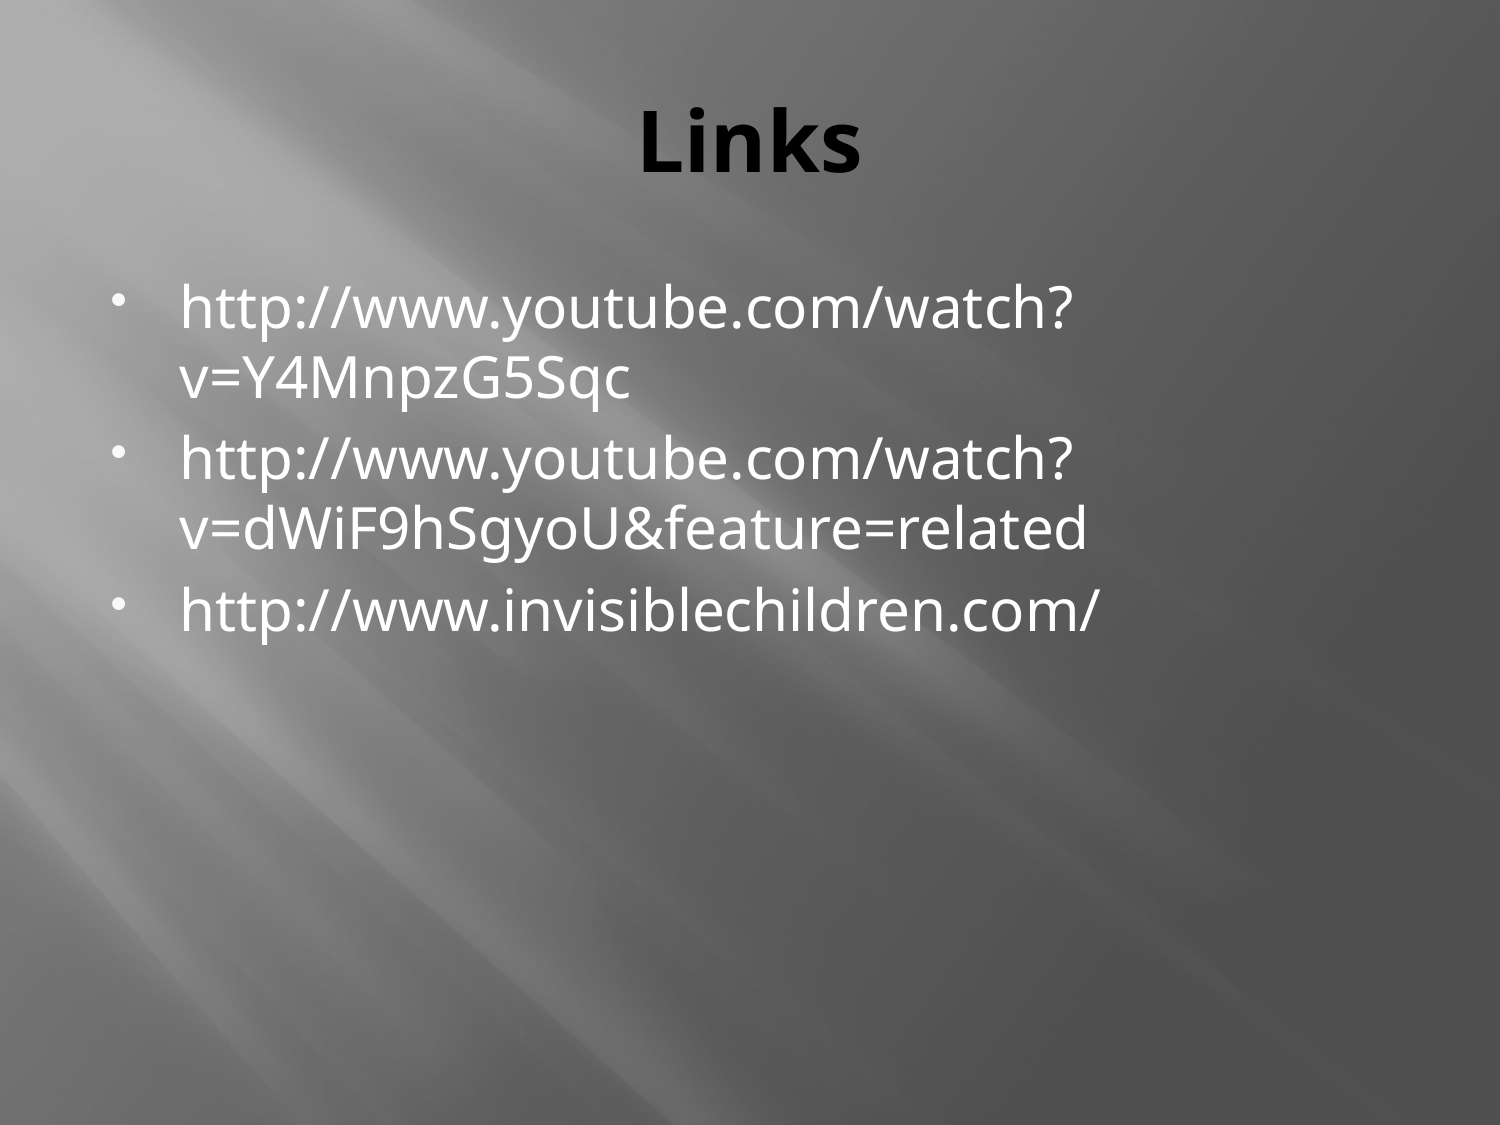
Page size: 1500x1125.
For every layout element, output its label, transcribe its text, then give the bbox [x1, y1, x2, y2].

list http://www.youtube.com/watch?v=Y4MnpzG5Sqc http://www.youtube.com/watch?v=dWiF9hSgyoU&feature=related http://www.invisiblechildren.com/ [75, 262, 1425, 1035]
title Links [75, 45, 1425, 233]
